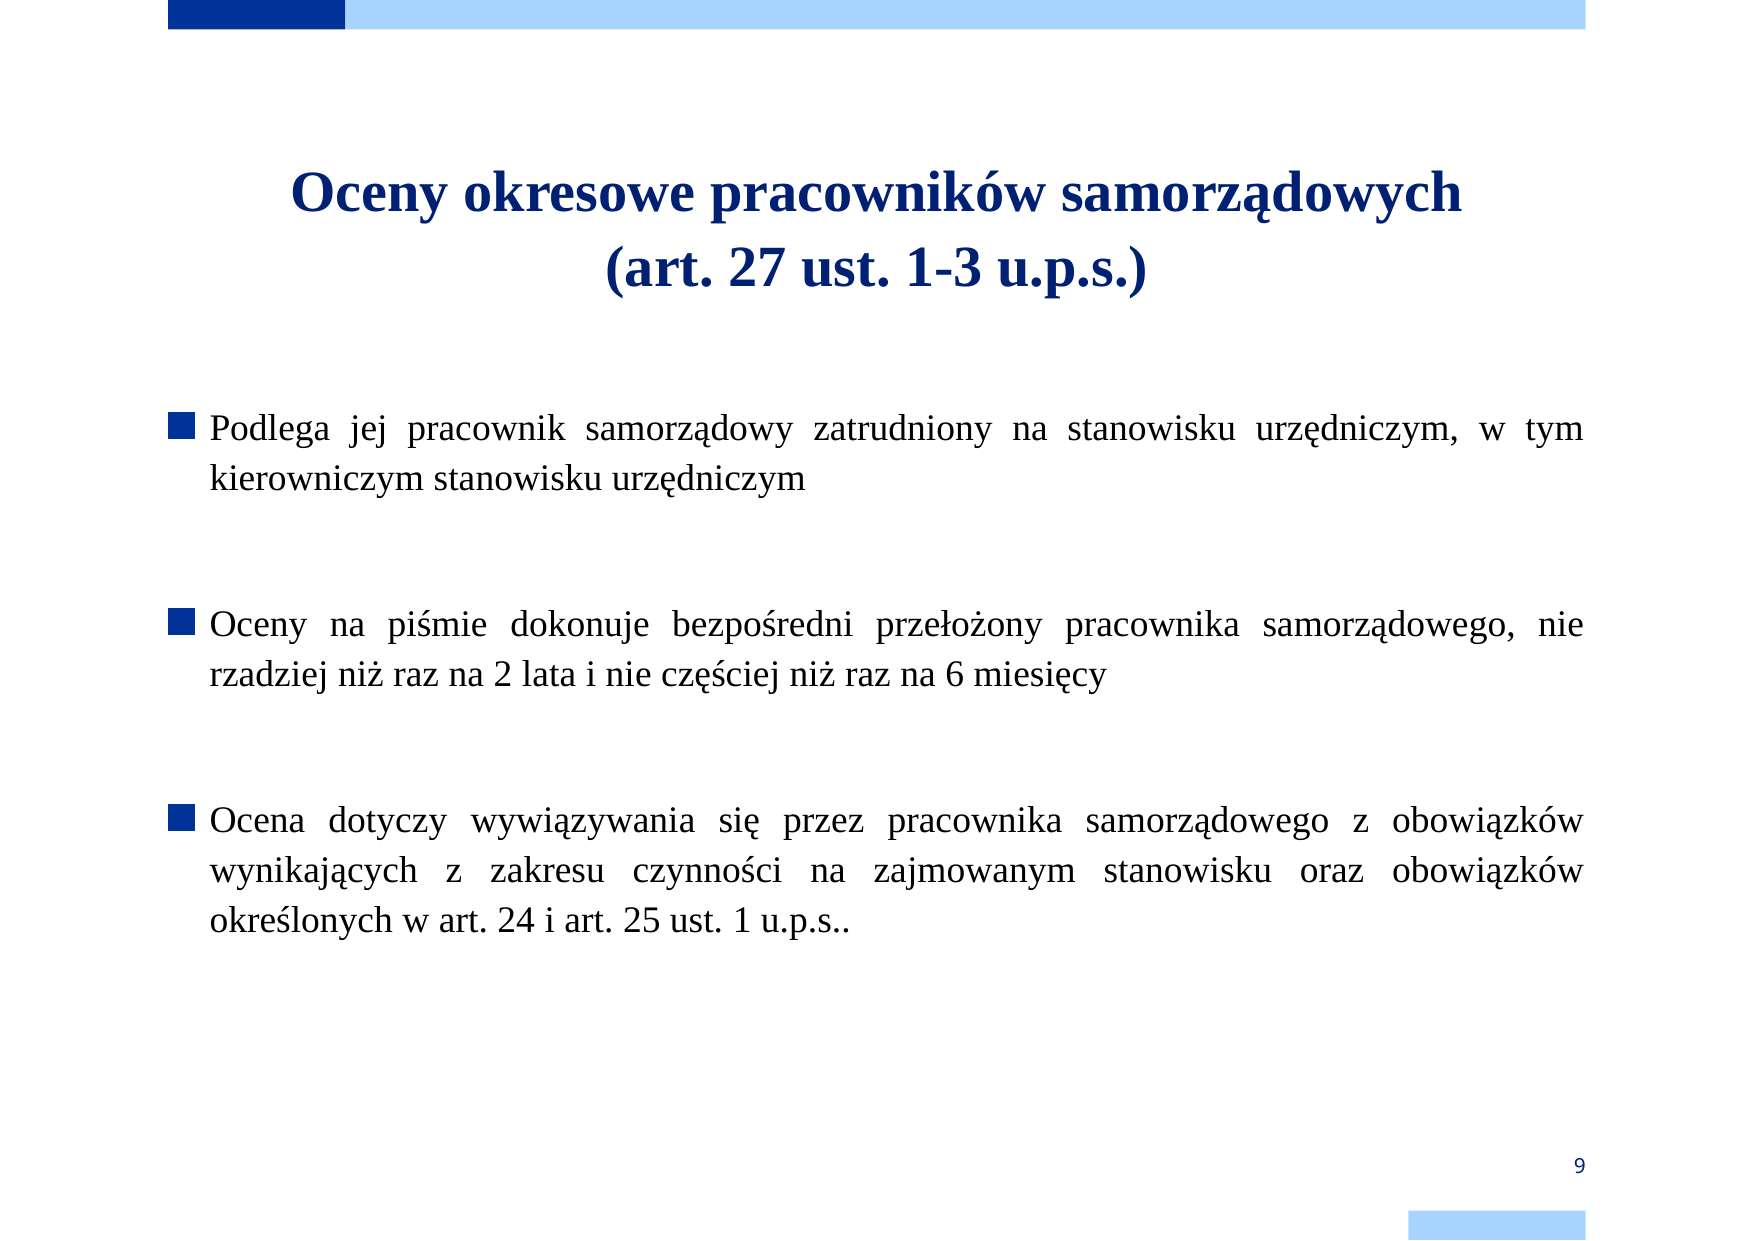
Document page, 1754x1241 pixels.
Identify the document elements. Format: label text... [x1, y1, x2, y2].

picture [168, 412, 195, 439]
title Oceny okresowe pracowników samorządowych (art. 27 ust. 1-3 u.p.s.) [168, 147, 1586, 324]
slide_number 9 [1408, 1151, 1586, 1182]
list Podlega jej pracownik samorządowy zatrudniony na stanowisku urzędniczym, w tym kierowniczym stanowisku urzędniczym Oceny na piśmie dokonuje bezpośredni przełożony pracownika samorządowego, nie rzadziej niż raz na 2 lata i nie częściej niż raz na 6 miesięcy Ocena dotyczy wywiązywania się przez pracownika samorządowego z obowiązków wynikających z zakresu czynności na zajmowanym stanowisku oraz obowiązków określonych w art. 24 i art. 25 ust. 1 u.p.s.. [168, 324, 1586, 1093]
picture [168, 608, 195, 635]
picture [168, 804, 195, 831]
